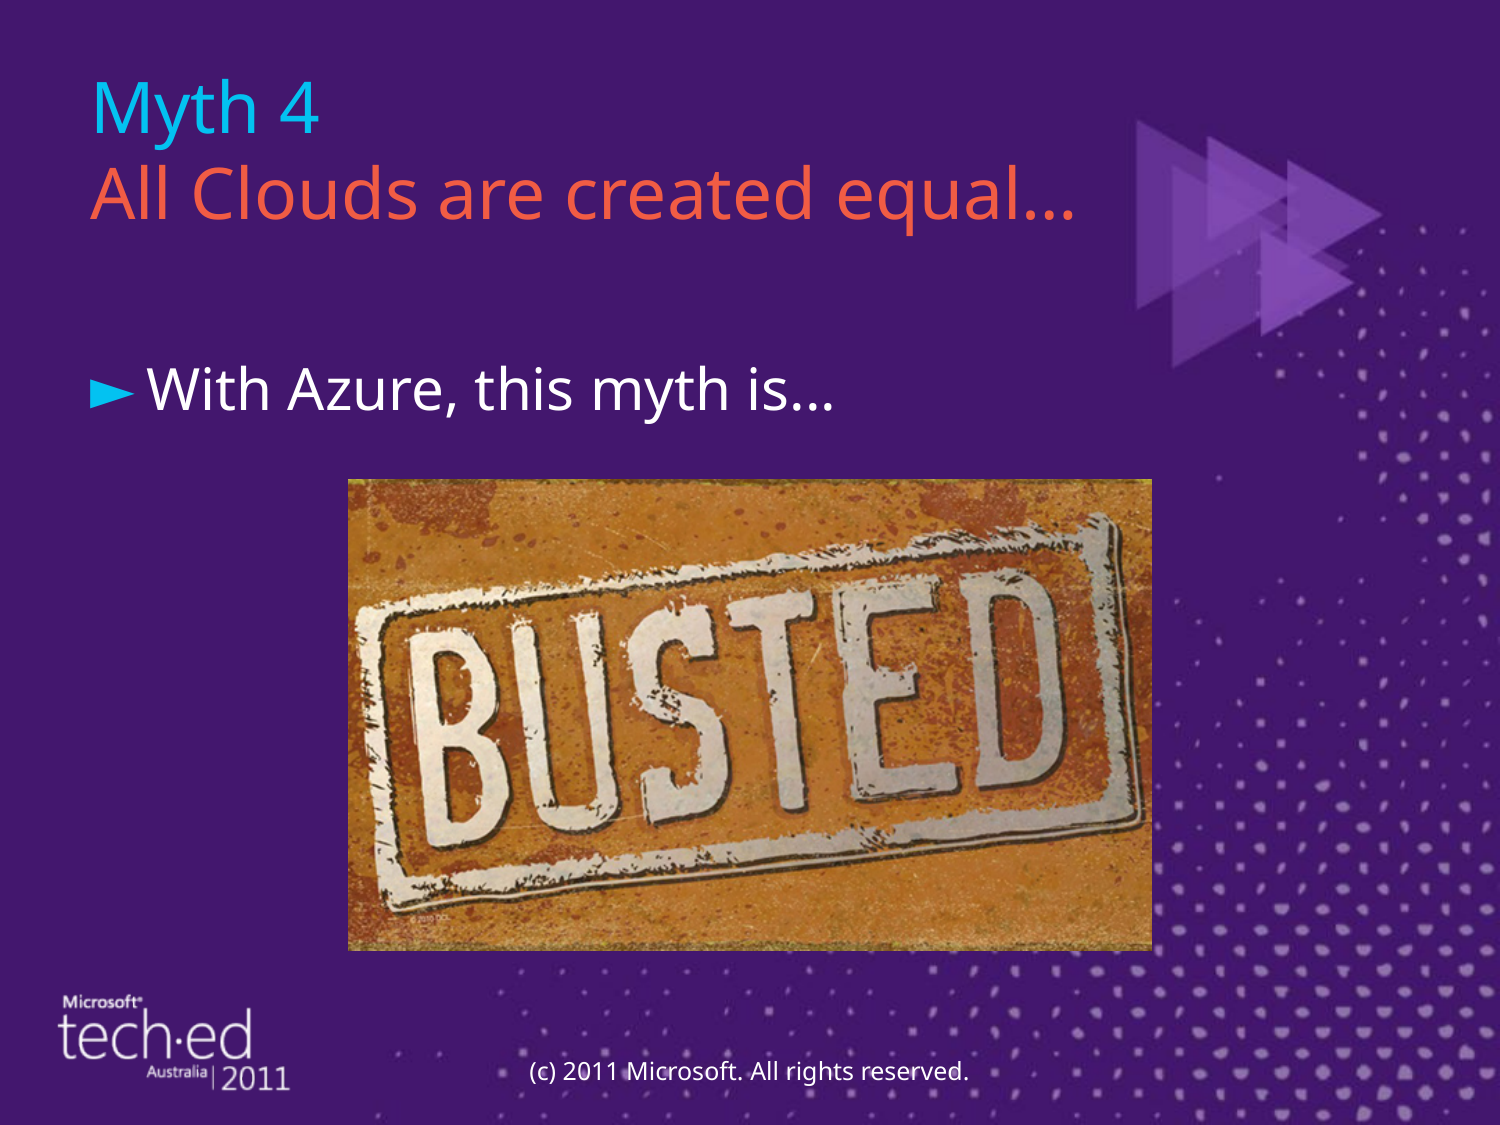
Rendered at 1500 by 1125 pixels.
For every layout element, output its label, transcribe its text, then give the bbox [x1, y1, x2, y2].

title Myth 4 All Clouds are created equal… [75, 54, 1425, 243]
picture [0, 0, 1500, 1125]
footer (c) 2011 Microsoft. All rights reserved. [512, 1042, 988, 1103]
list With Azure, this myth is... [75, 262, 1425, 1005]
